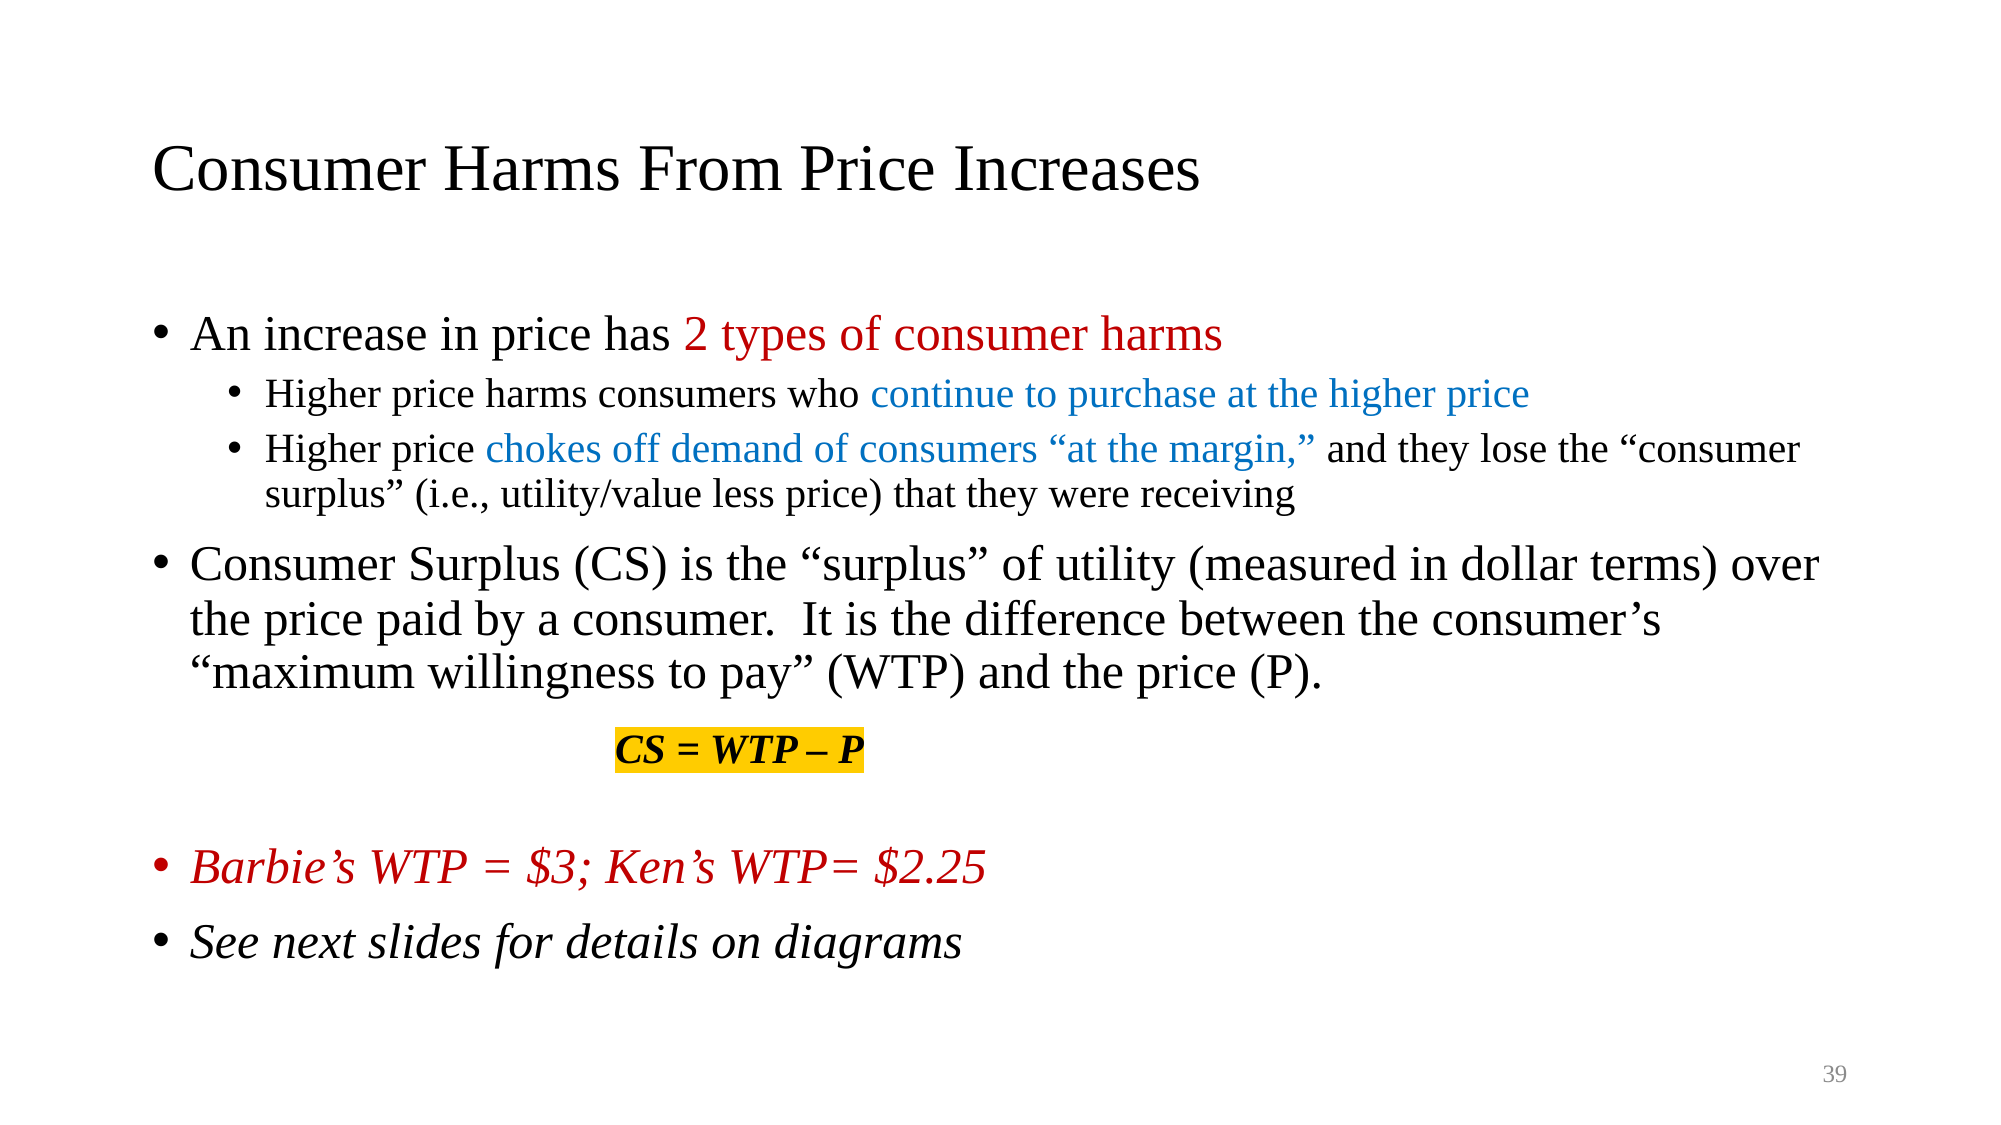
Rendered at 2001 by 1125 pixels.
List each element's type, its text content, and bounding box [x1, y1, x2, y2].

title Consumer Harms From Price Increases [137, 59, 1863, 278]
list An increase in price has 2 types of consumer harms Higher price harms consumers who continue to purchase at the higher price Higher price chokes off demand of consumers “at the margin,” and they lose the “consumer surplus” (i.e., utility/value less price) that they were receiving Consumer Surplus (CS) is the “surplus” of utility (measured in dollar terms) over the price paid by a consumer. It is the difference between the consumer’s “maximum willingness to pay” (WTP) and the price (P). CS = WTP – P Barbie’s WTP = $3; Ken’s WTP= $2.25 See next slides for details on diagrams [137, 299, 1863, 1014]
slide_number 39 [1412, 1042, 1863, 1103]
